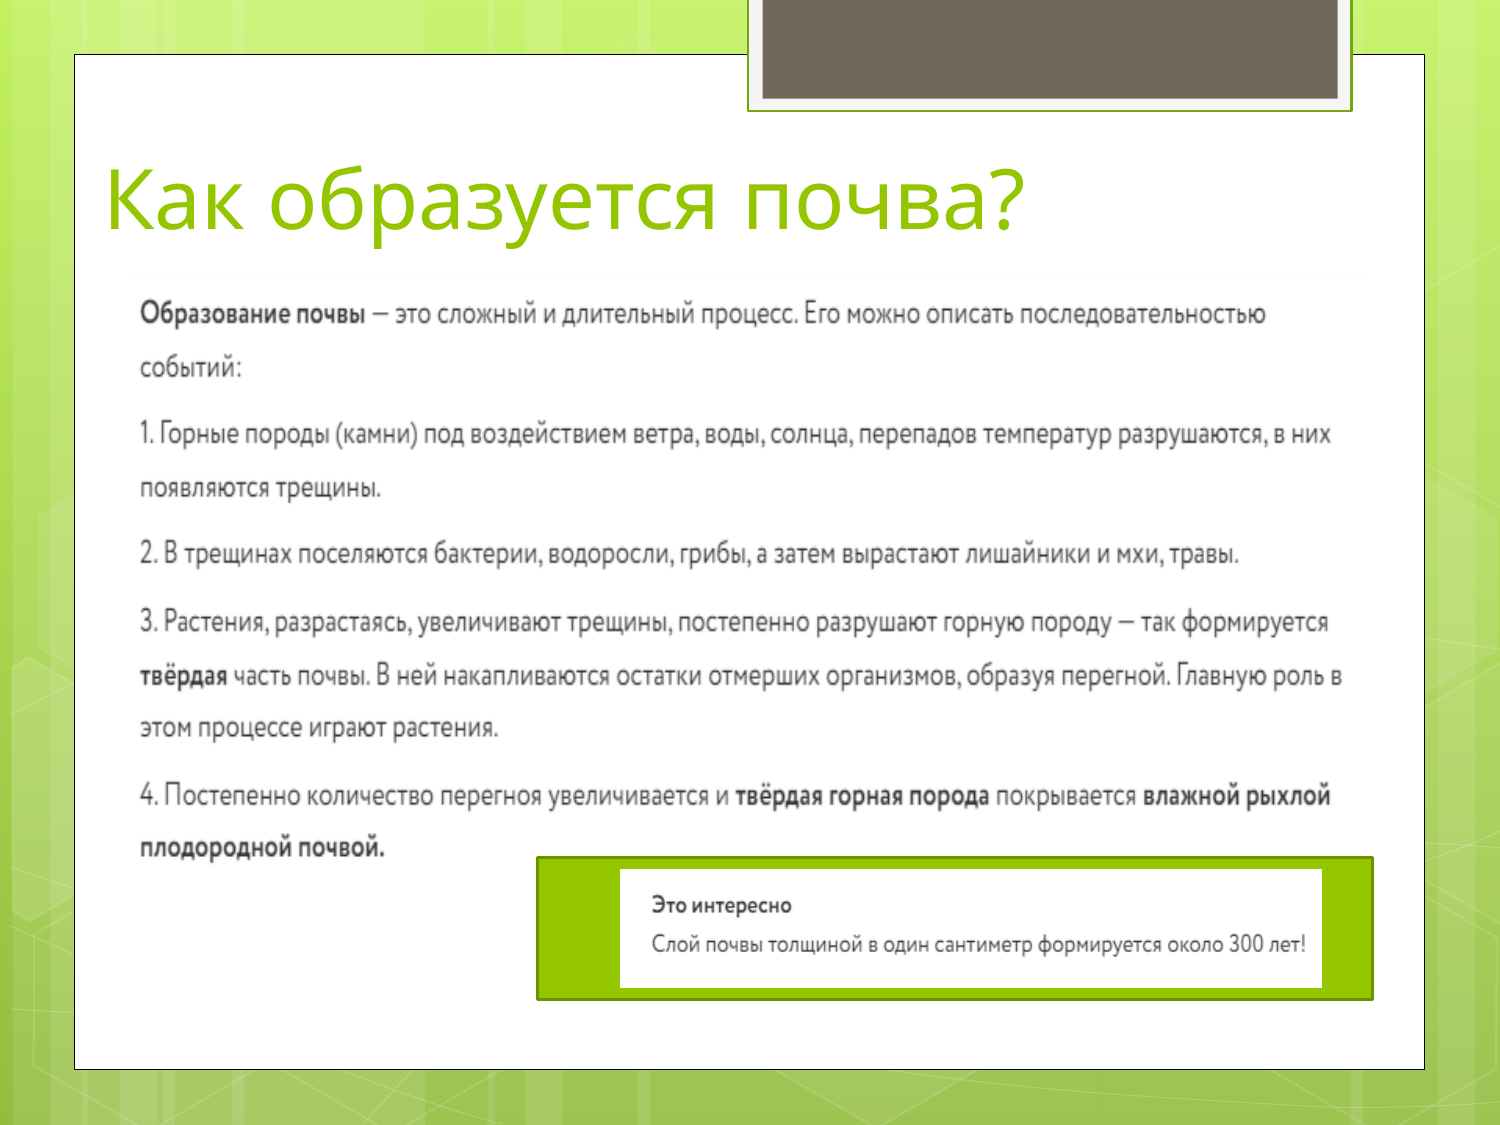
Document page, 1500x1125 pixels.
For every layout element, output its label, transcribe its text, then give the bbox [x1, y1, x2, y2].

picture [126, 278, 1373, 989]
text_box [536, 894, 1374, 1001]
title Как образуется почва? [88, 66, 1241, 254]
